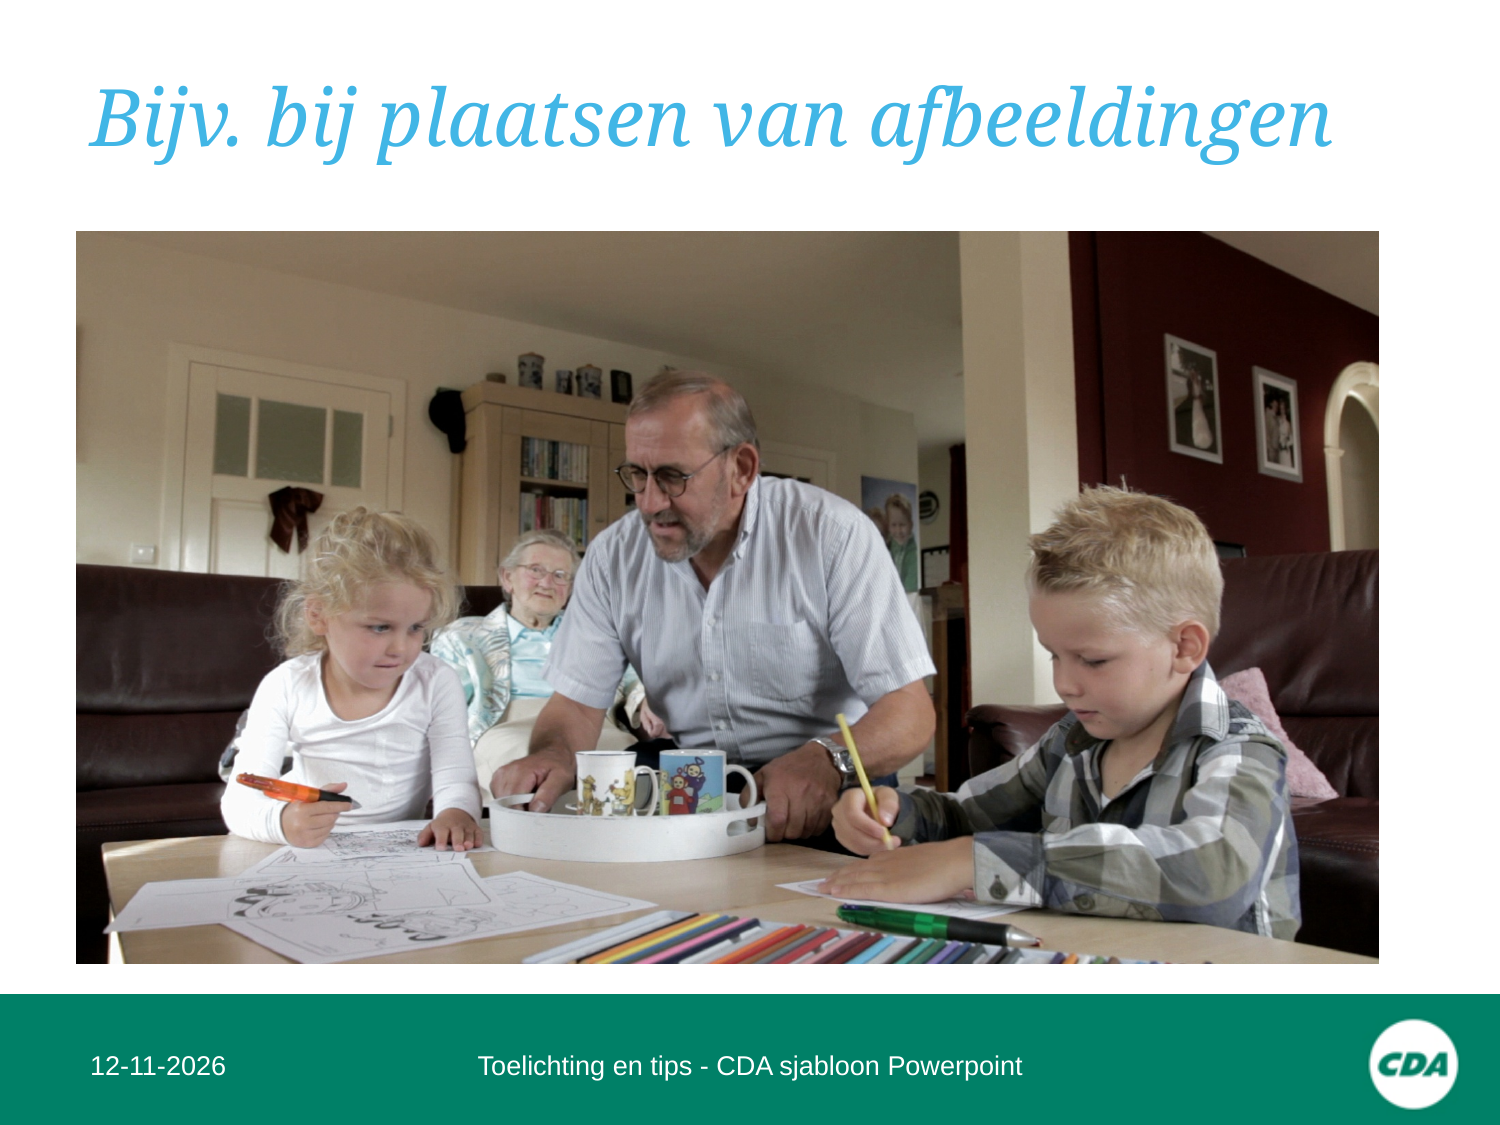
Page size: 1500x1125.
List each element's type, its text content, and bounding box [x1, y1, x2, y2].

picture [0, 994, 1500, 1125]
footer Toelichting en tips - CDA sjabloon Powerpoint [289, 1035, 1211, 1095]
title Bijv. bij plaatsen van afbeeldingen [75, 45, 1425, 185]
picture [76, 231, 1379, 965]
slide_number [75, 1035, 289, 1095]
